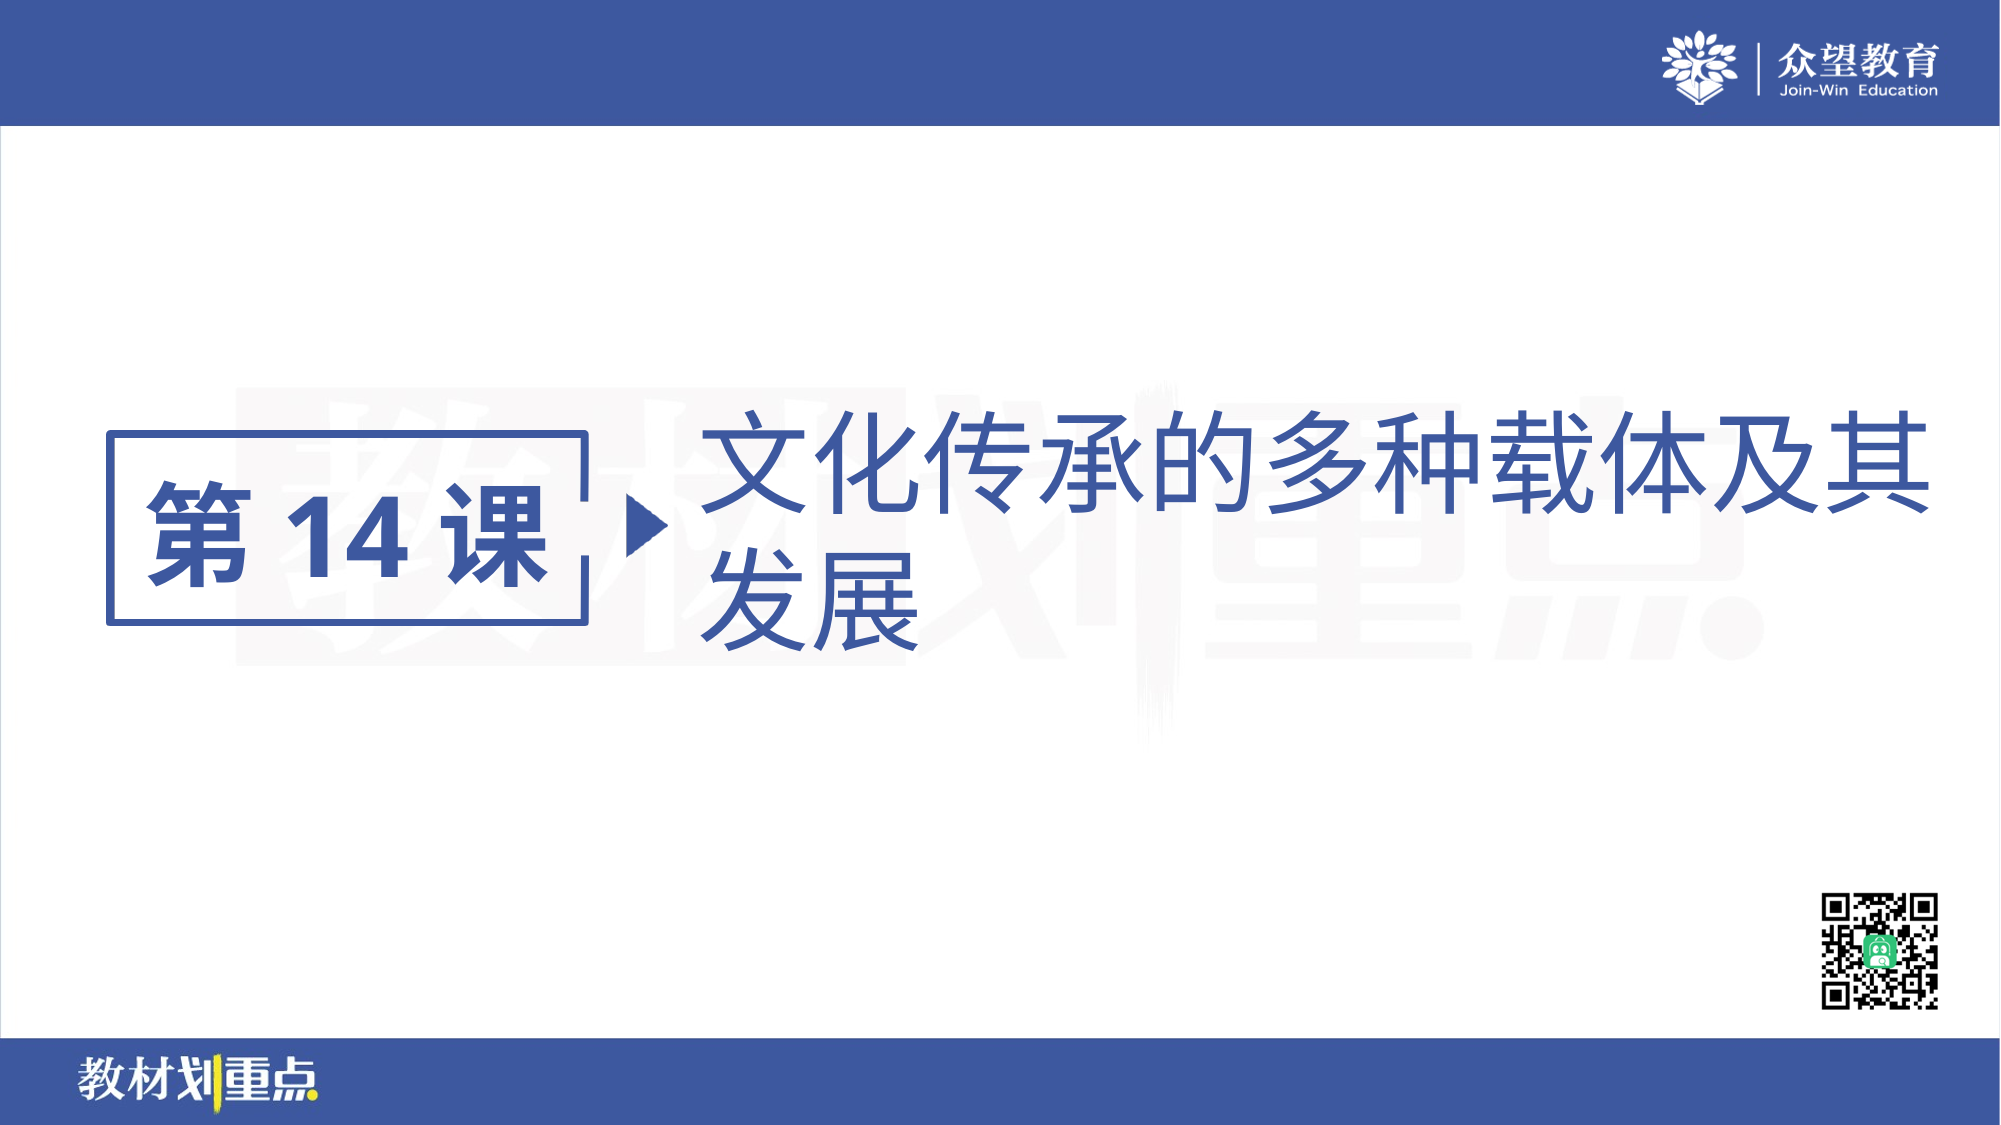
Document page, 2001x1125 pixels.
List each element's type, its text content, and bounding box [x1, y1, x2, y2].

picture [0, 0, 2000, 1125]
text_box 文化传承的多种载体及其 发展 [697, 371, 1997, 686]
text_box 第14课 [106, 626, 585, 632]
